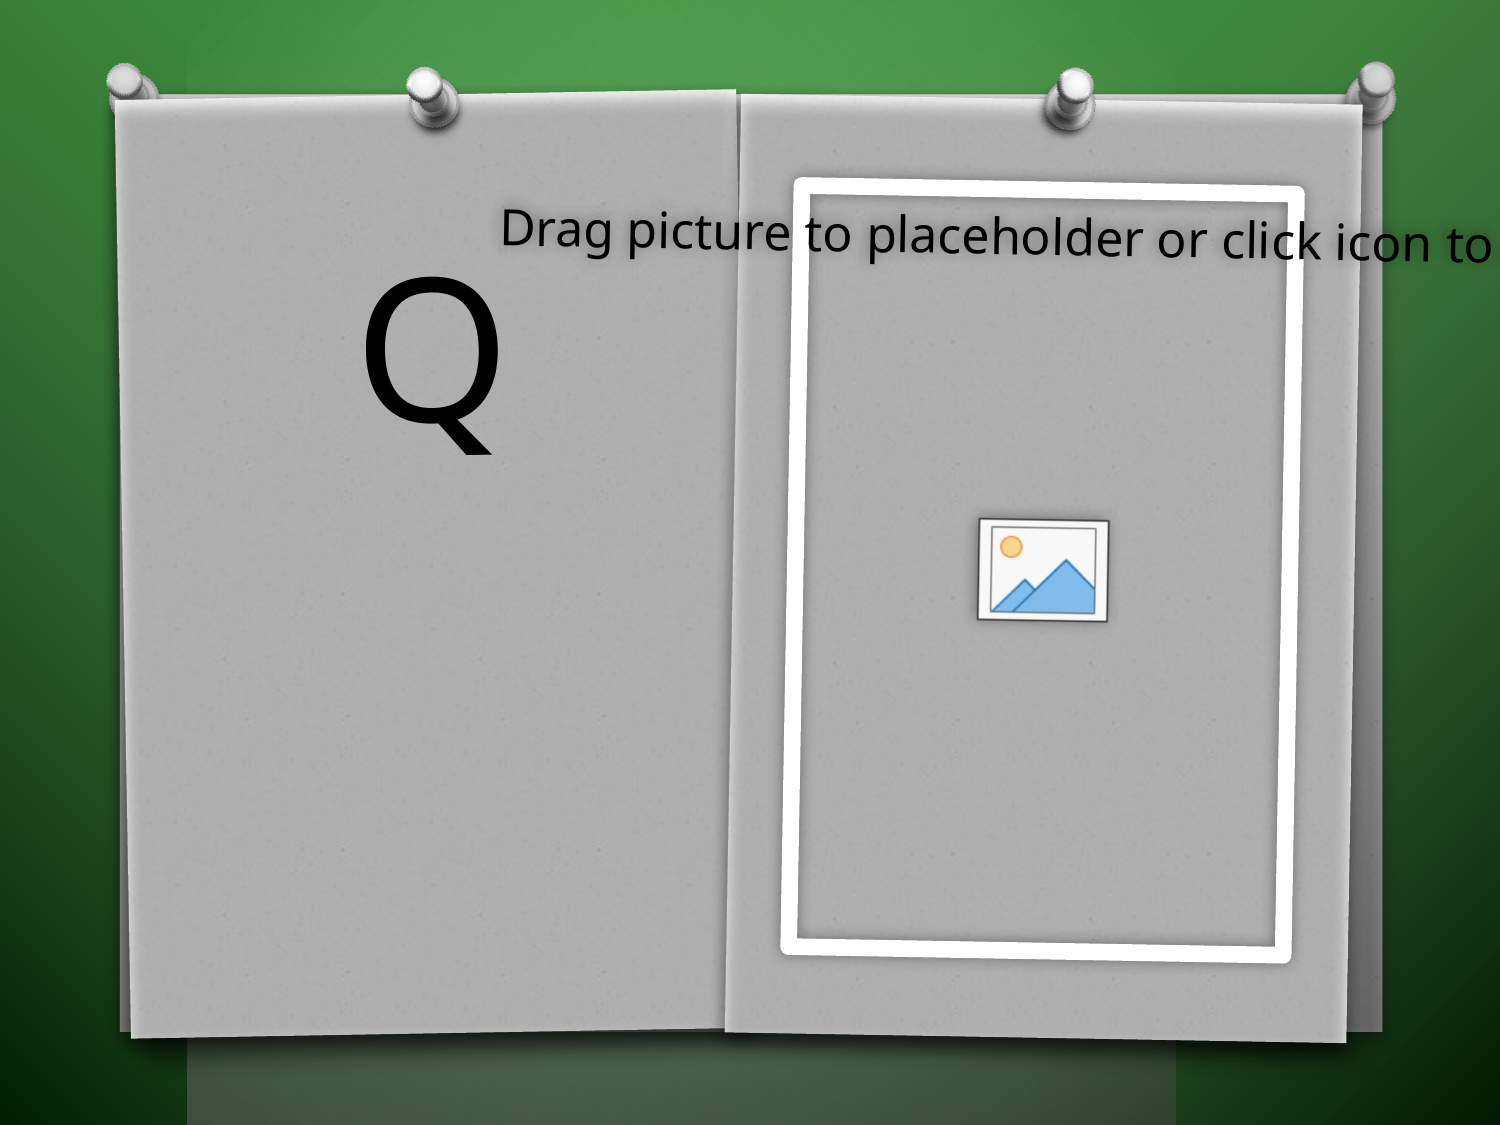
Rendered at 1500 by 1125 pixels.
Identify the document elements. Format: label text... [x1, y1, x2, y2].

picture [1016, 41, 1138, 162]
title Q [179, 222, 687, 475]
picture [803, 197, 1282, 943]
picture [375, 33, 497, 157]
